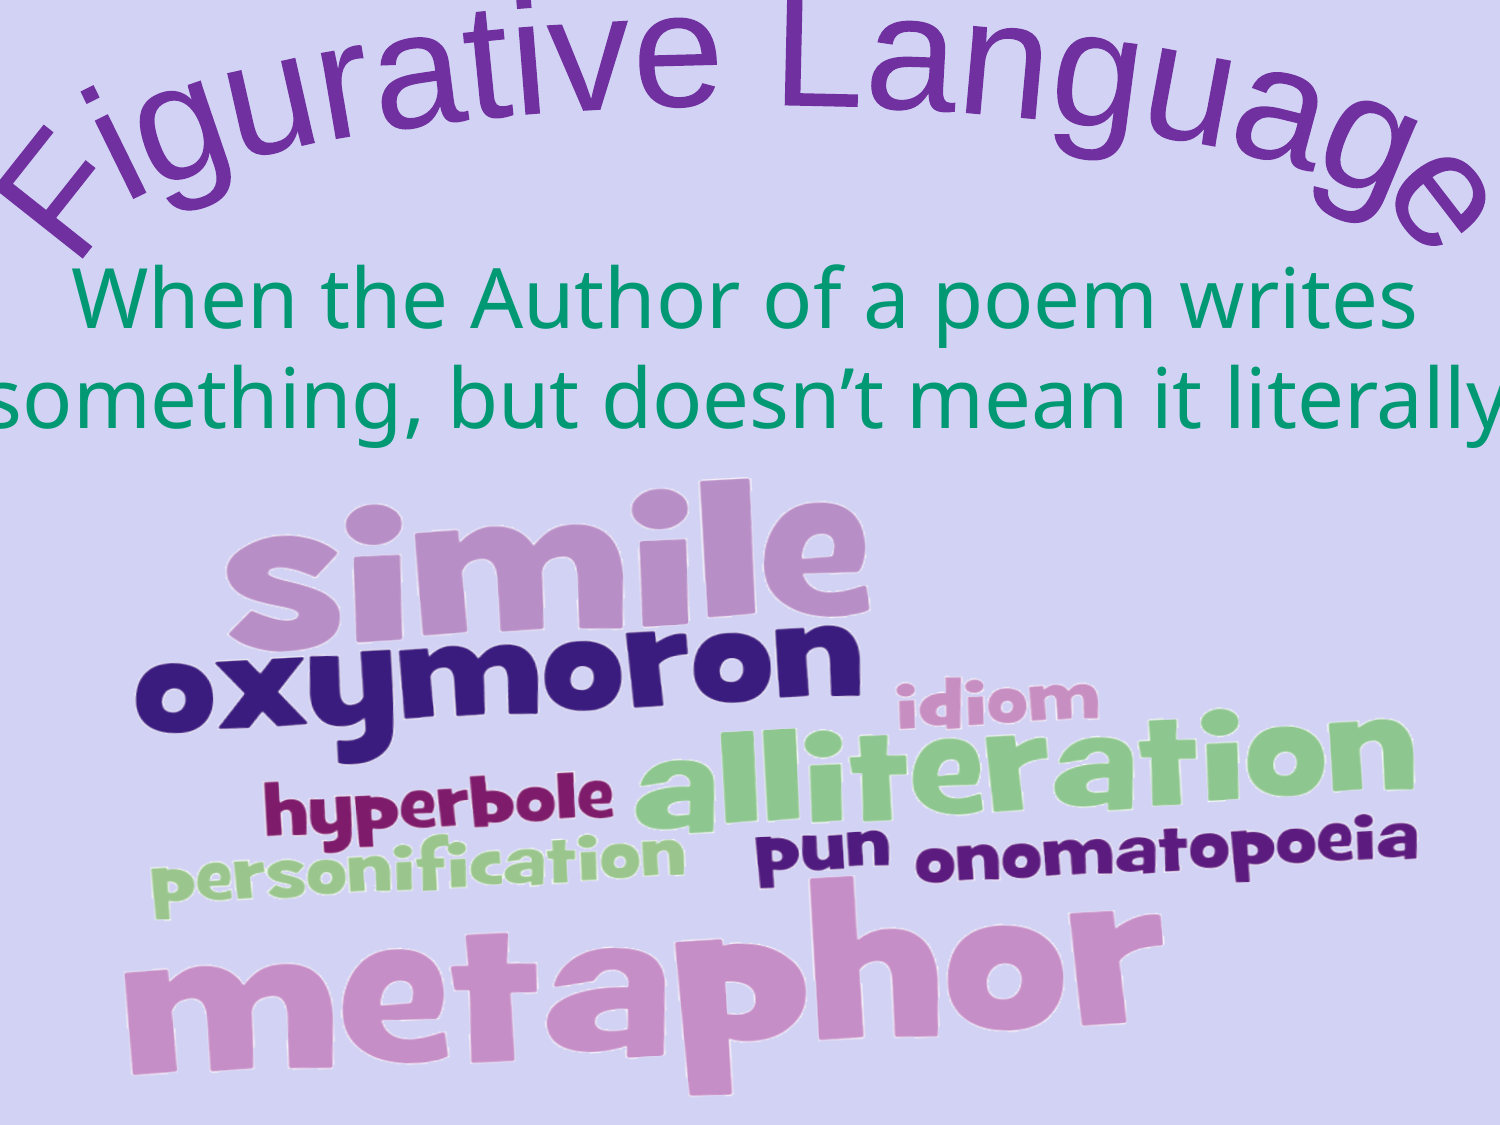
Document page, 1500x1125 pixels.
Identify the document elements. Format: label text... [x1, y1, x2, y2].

text_box When the Author of a poem writes something, but doesn’t mean it literally. [0, 237, 1500, 533]
picture [65, 405, 1455, 1125]
